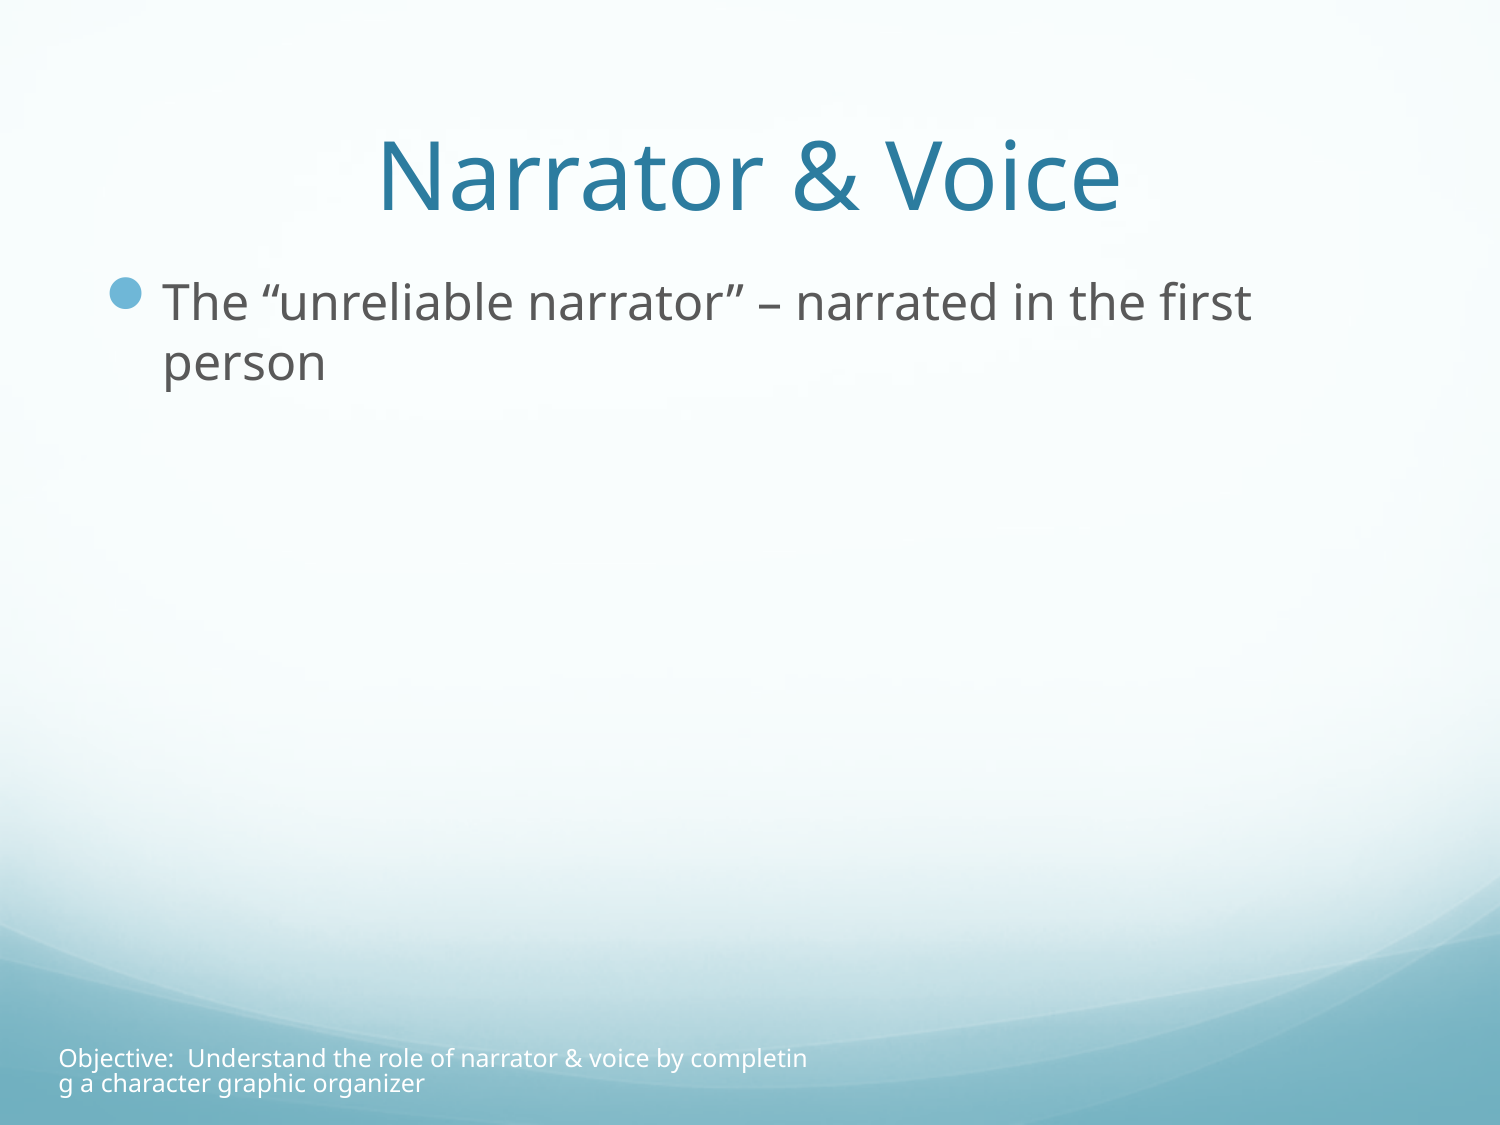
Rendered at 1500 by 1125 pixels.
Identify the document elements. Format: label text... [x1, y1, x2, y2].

footer Objective: Understand the role of narrator & voice by completing a character graphic organizer [43, 1029, 838, 1090]
list The “unreliable narrator” – narrated in the first person [90, 262, 1410, 975]
title Narrator & Voice [90, 17, 1410, 237]
